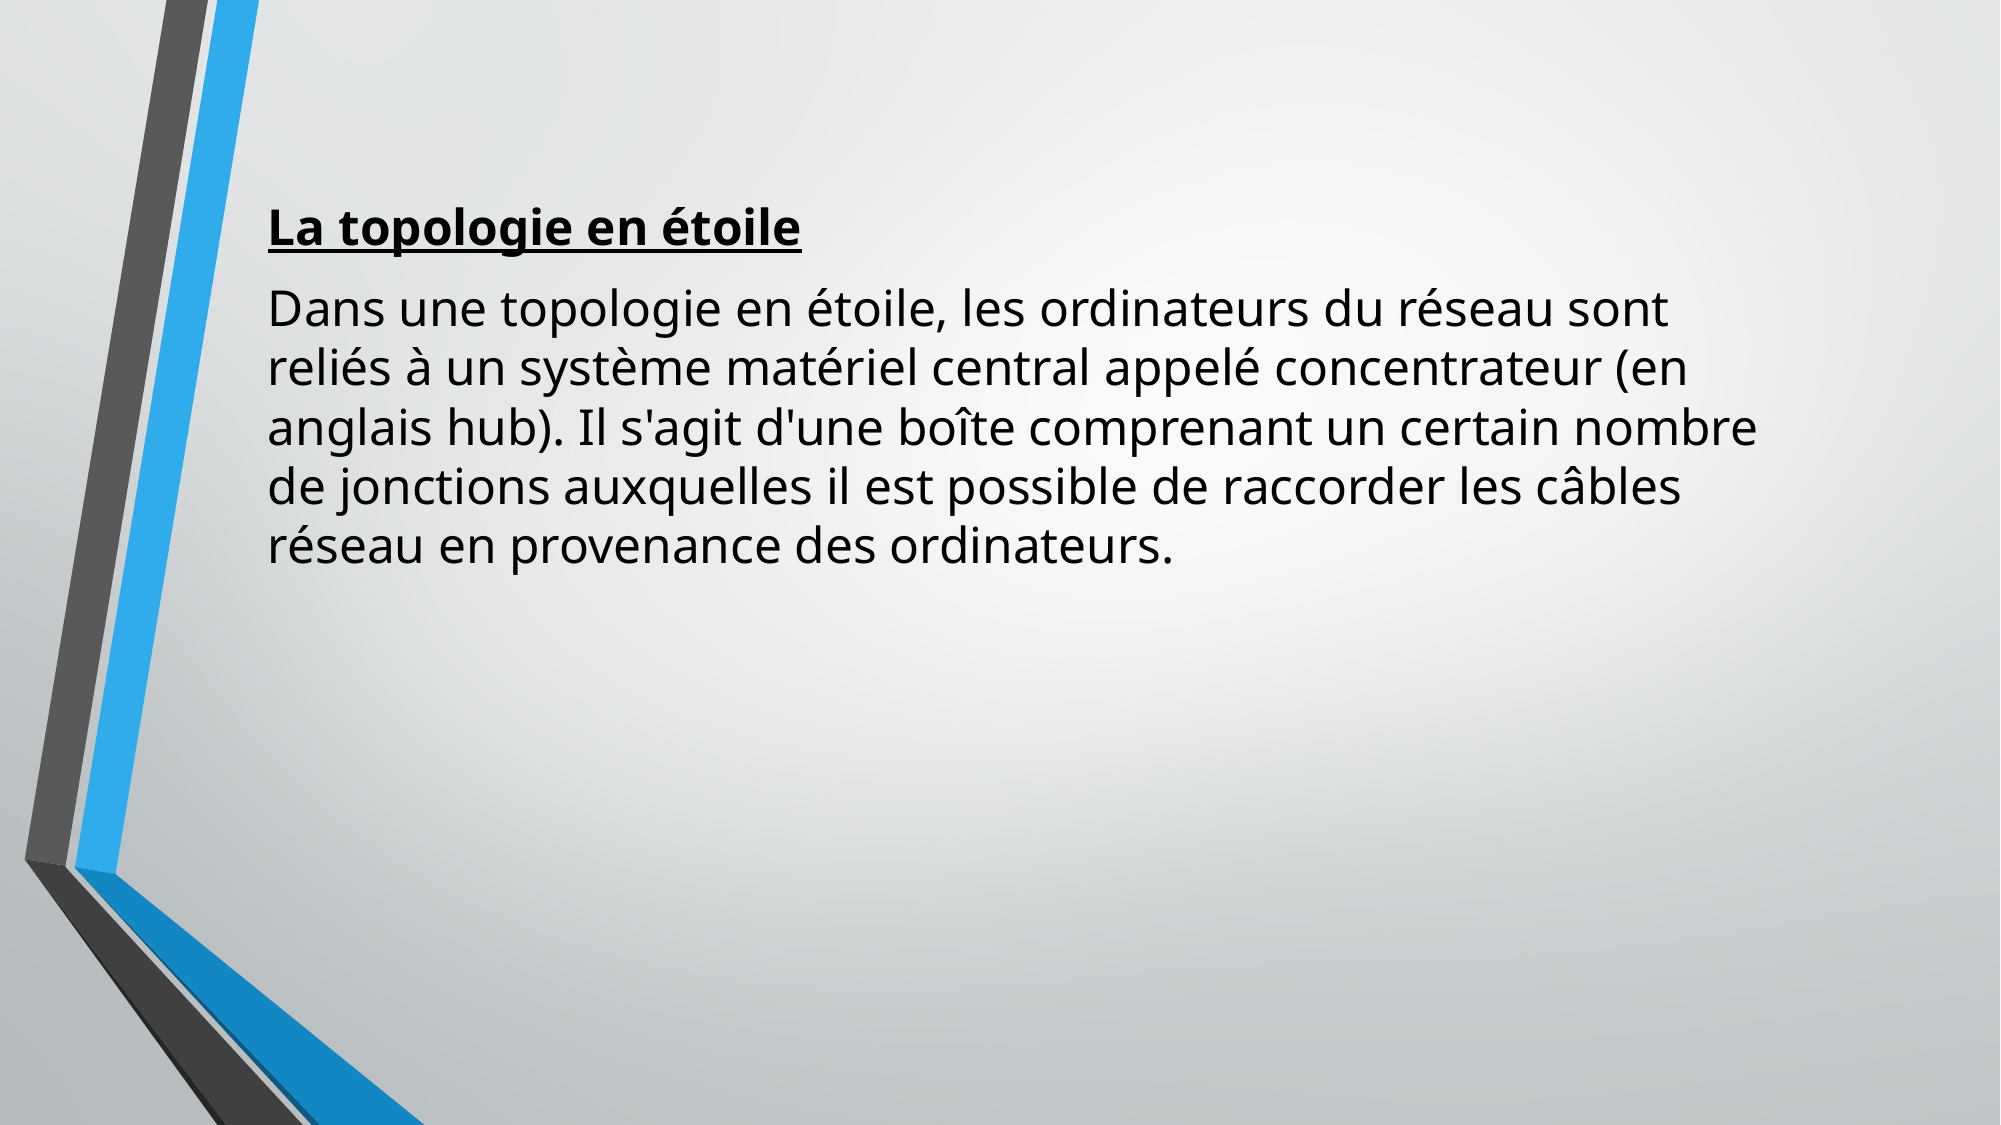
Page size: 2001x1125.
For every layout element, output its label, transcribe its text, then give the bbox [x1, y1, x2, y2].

list La topologie en étoile Dans une topologie en étoile, les ordinateurs du réseau sont reliés à un système matériel central appelé concentrateur (en anglais hub). Il s'agit d'une boîte comprenant un certain nombre de jonctions auxquelles il est possible de raccorder les câbles réseau en provenance des ordinateurs. [252, 187, 1814, 701]
